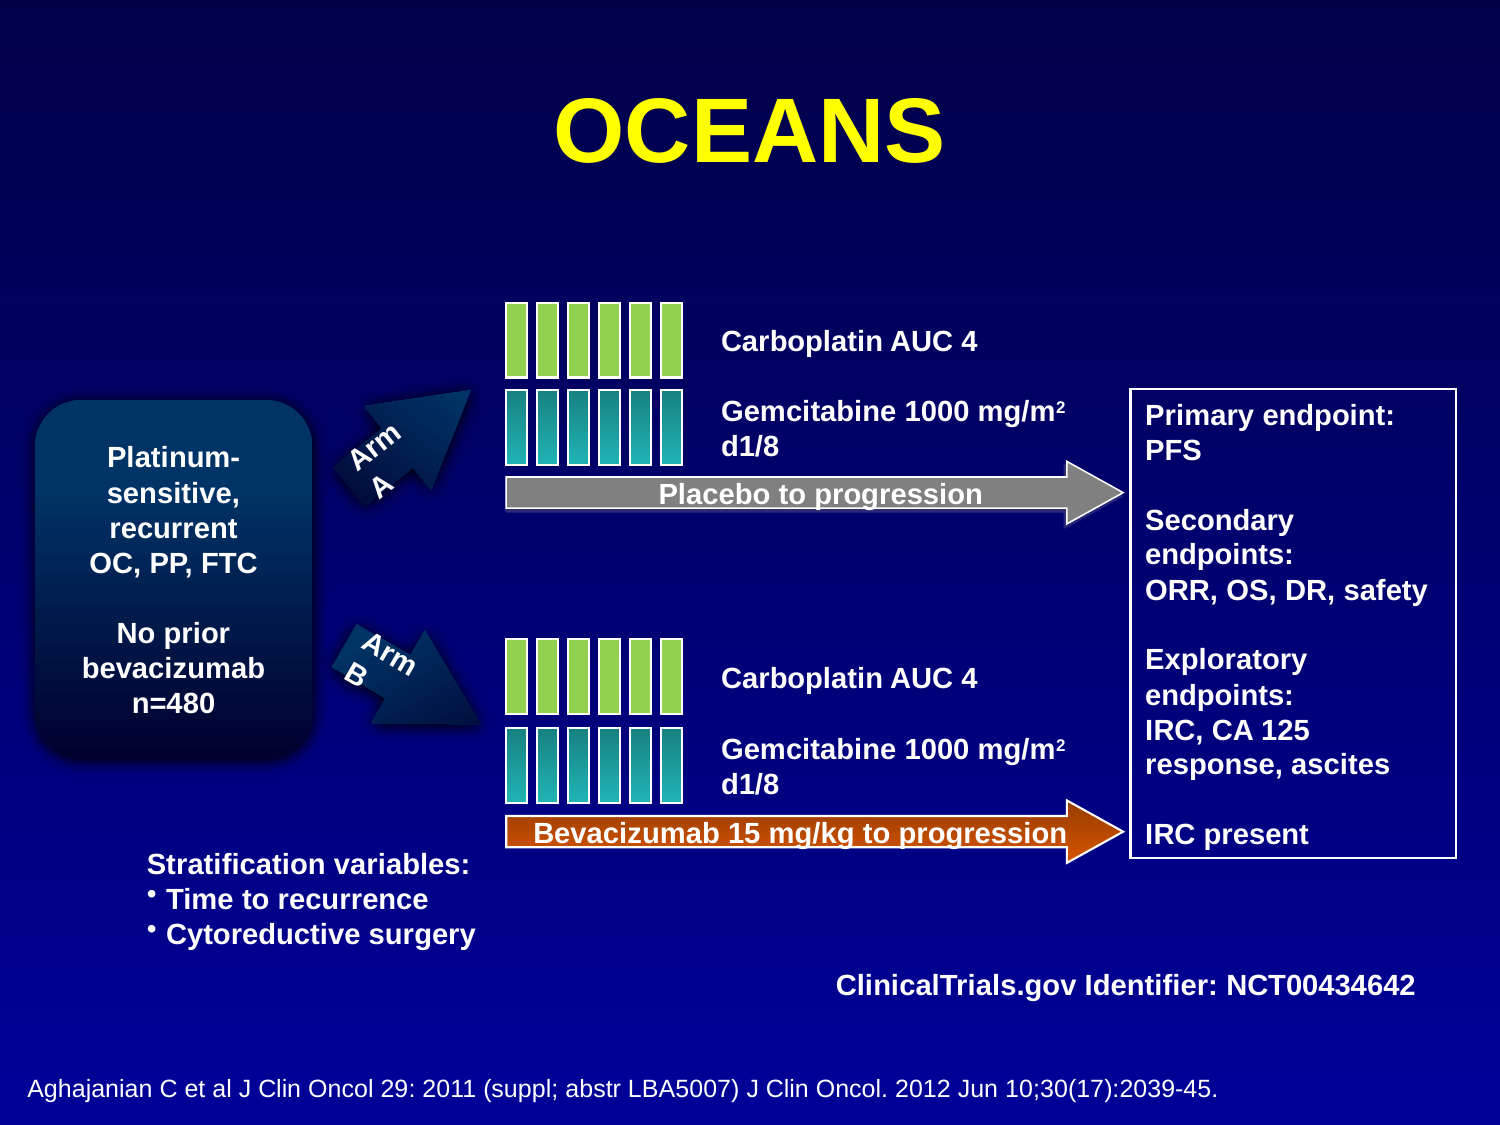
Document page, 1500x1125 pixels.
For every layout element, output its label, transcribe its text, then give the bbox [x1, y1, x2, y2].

text_box Aghajanian C et al J Clin Oncol 29: 2011 (suppl; abstr LBA5007) J Clin Oncol. 2012 Jun 10;30(17):2039-45. [12, 1064, 1316, 1110]
text_box Primary endpoint: PFS Secondary endpoints: ORR, OS, DR, safety Exploratory endpoints: IRC, CA 125 response, ascites IRC present [1130, 388, 1457, 858]
text_box ClinicalTrials.gov Identifier: NCT00434642 [820, 959, 1440, 1009]
title OCEANS [0, 34, 1500, 219]
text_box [34, 302, 1124, 864]
text_box Stratification variables: Time to recurrence Cytoreductive surgery [132, 872, 549, 958]
